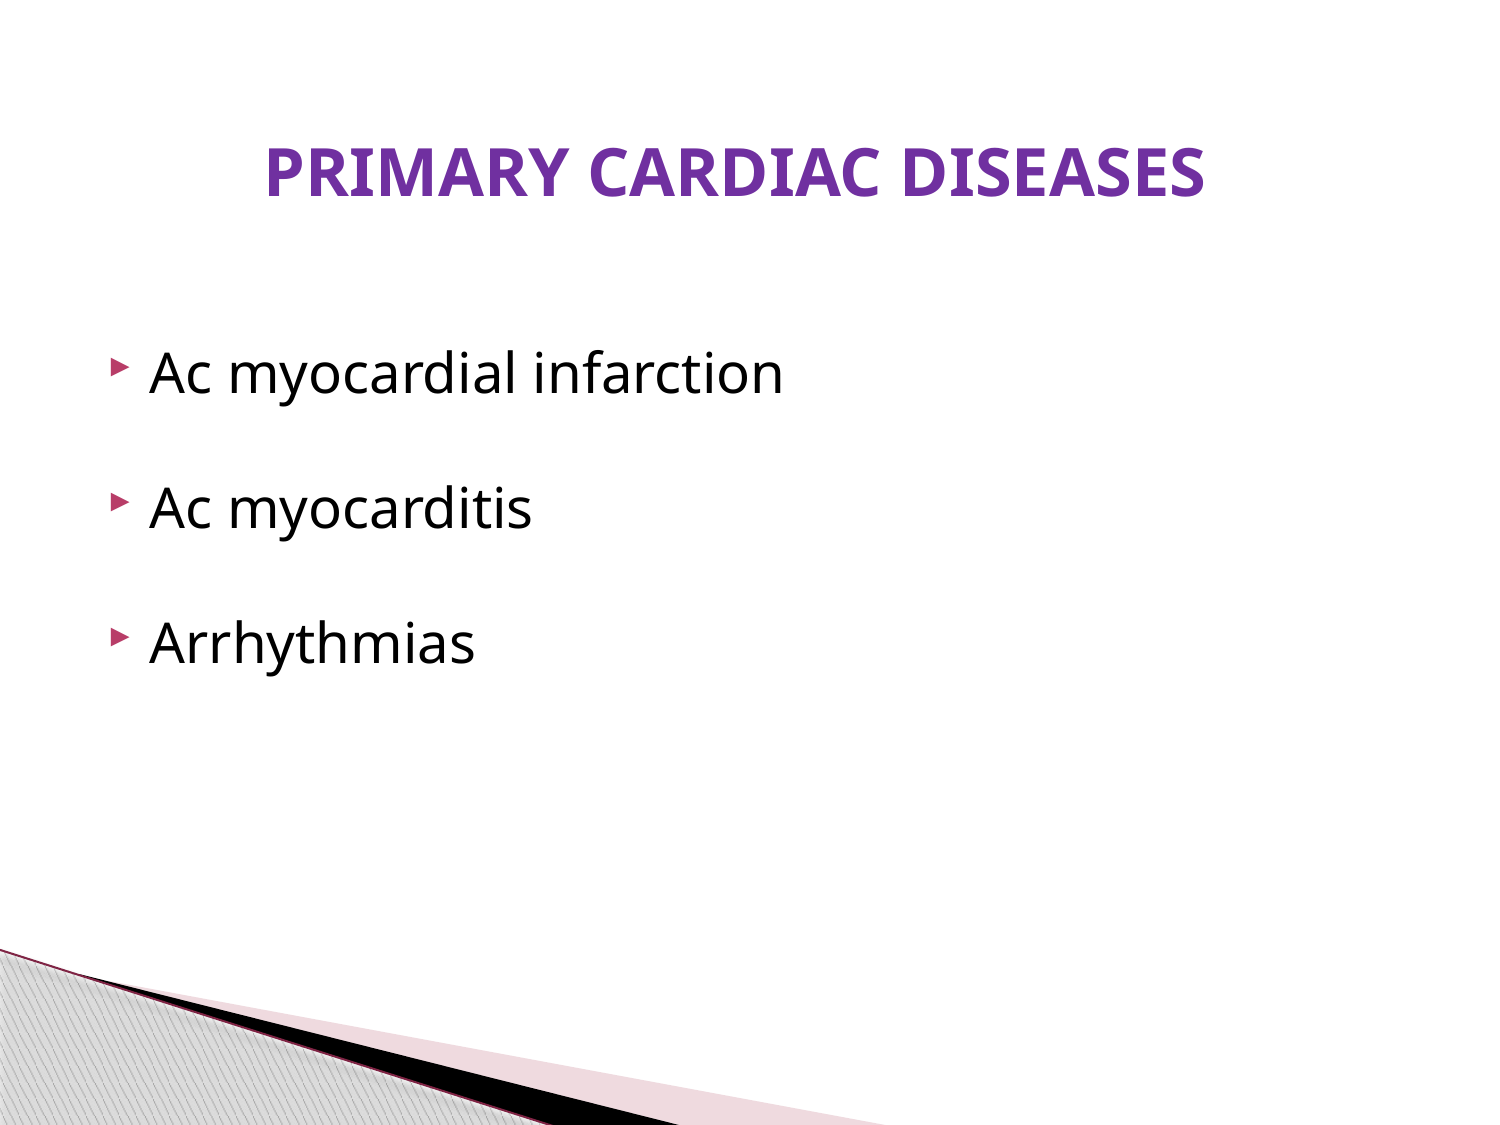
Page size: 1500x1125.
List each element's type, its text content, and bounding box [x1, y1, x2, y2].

list Ac myocardial infarction Ac myocarditis Arrhythmias [75, 262, 1300, 1062]
title PRIMARY CARDIAC DISEASES [125, 87, 1388, 238]
